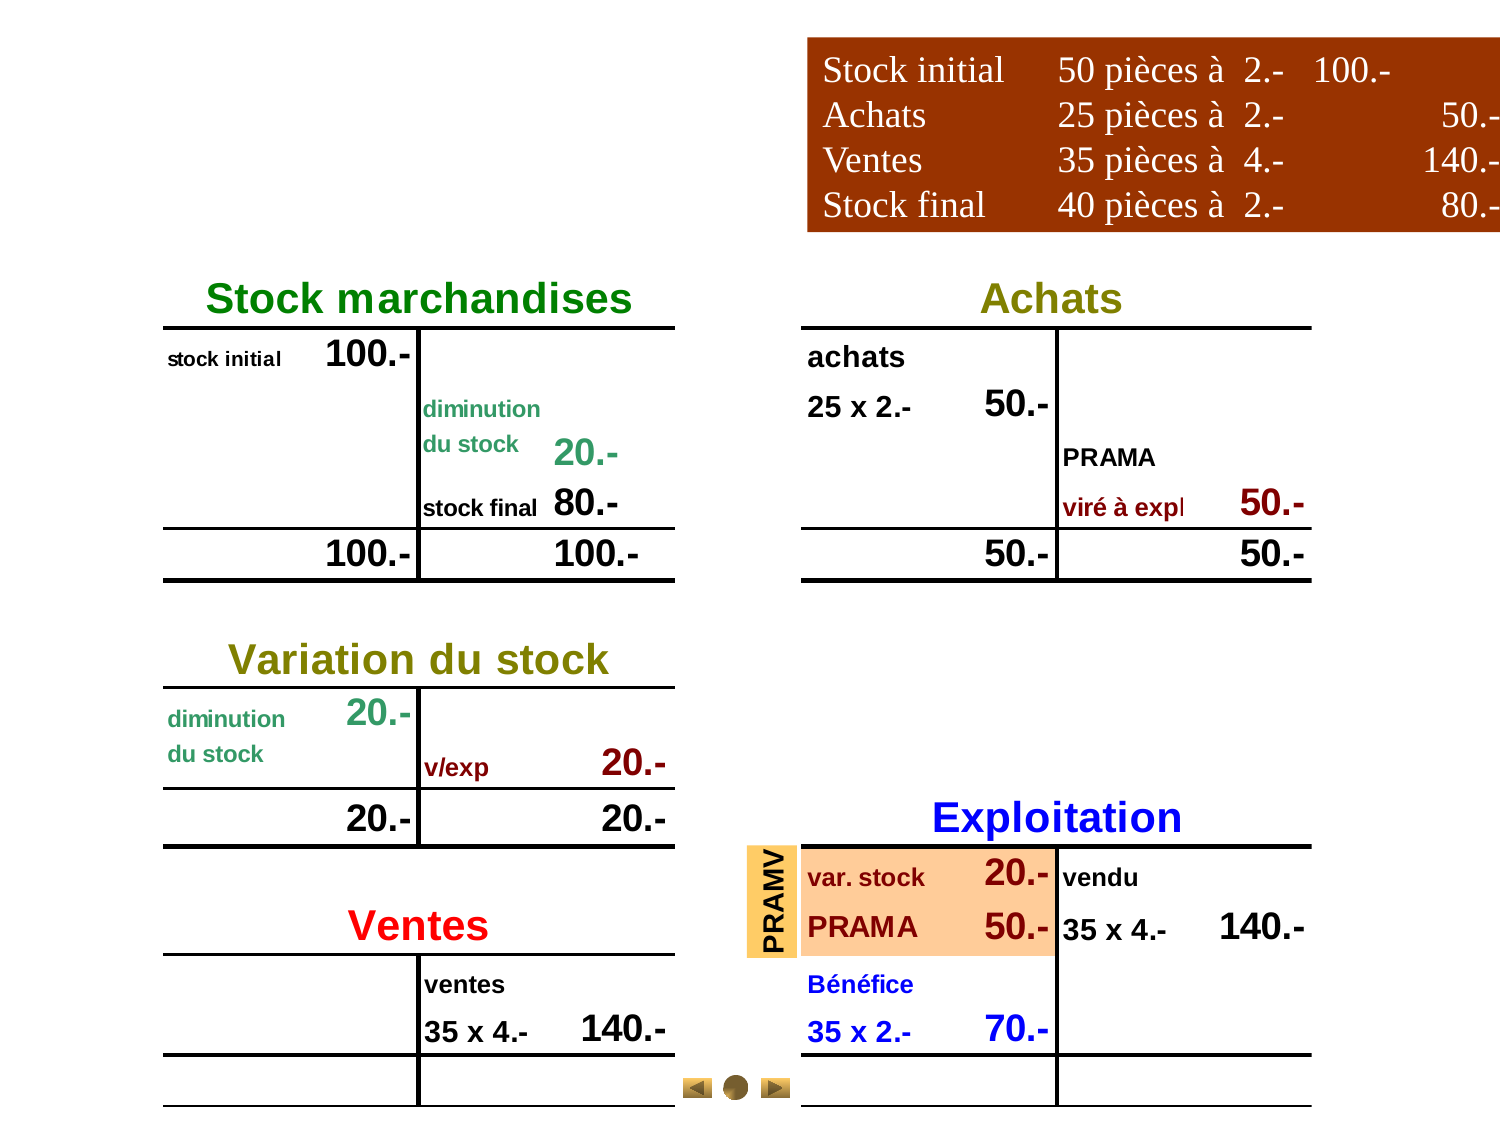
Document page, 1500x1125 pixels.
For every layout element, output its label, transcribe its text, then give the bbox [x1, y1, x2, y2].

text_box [162, 269, 1314, 1108]
text_box Stock initial 50 pièces à 2.- 100.- Achats 25 pièces à 2.- 50.- Ventes 35 pièces à 4.- 140.- Stock final 40 pièces à 2.- 80.- [807, 37, 1500, 233]
